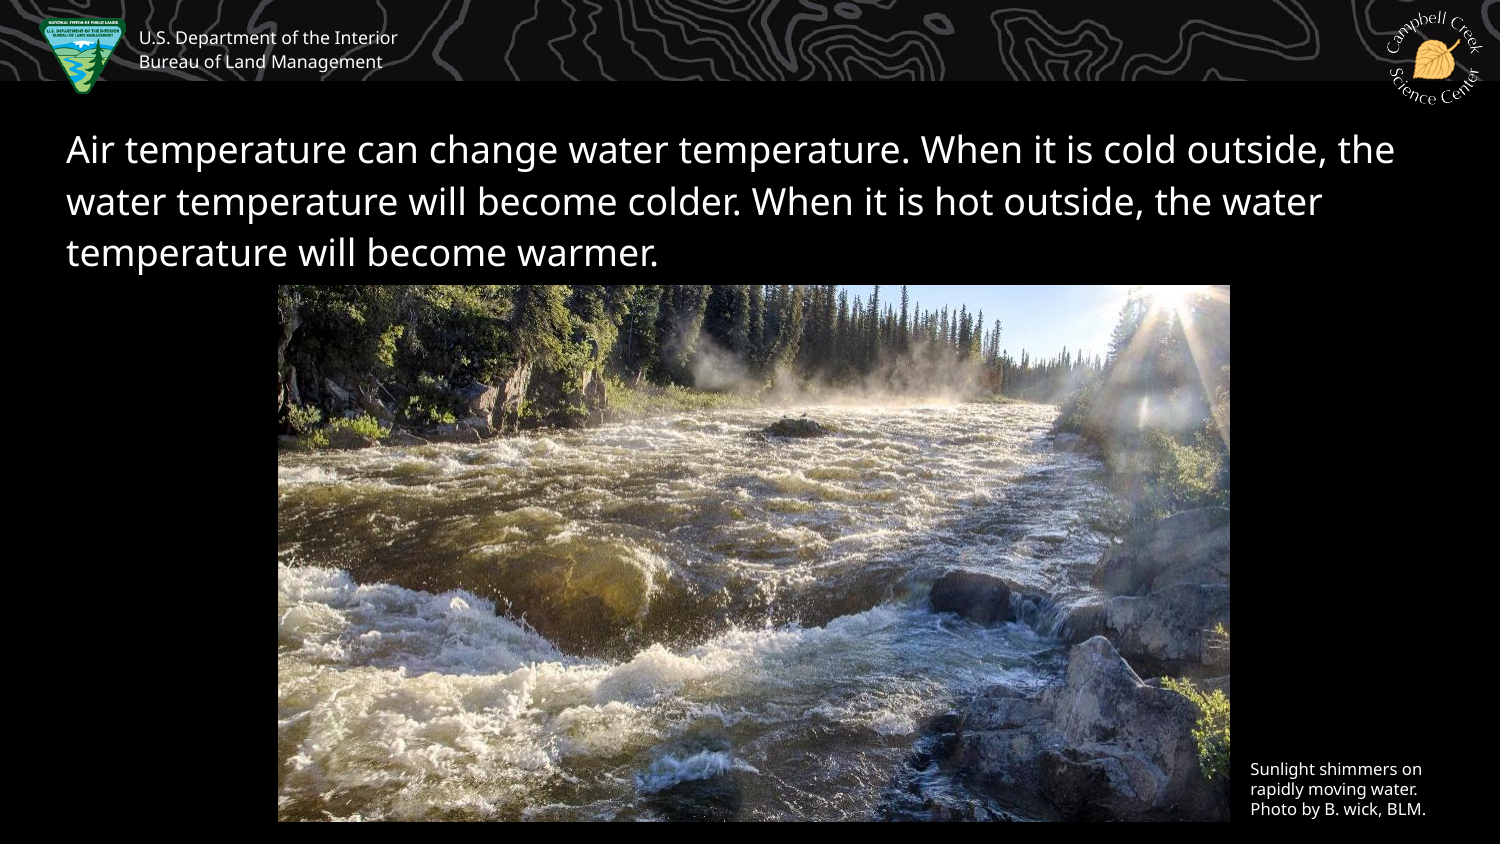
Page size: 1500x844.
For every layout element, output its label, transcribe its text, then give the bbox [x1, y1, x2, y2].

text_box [0, 0, 1500, 105]
picture [277, 285, 1244, 822]
title Air temperature can change water temperature. When it is cold outside, the water temperature will become colder. When it is hot outside, the water temperature will become warmer. [51, 113, 1449, 310]
text_box Sunlight shimmers on rapidly moving water. Photo by B. wick, BLM. [1235, 744, 1481, 844]
